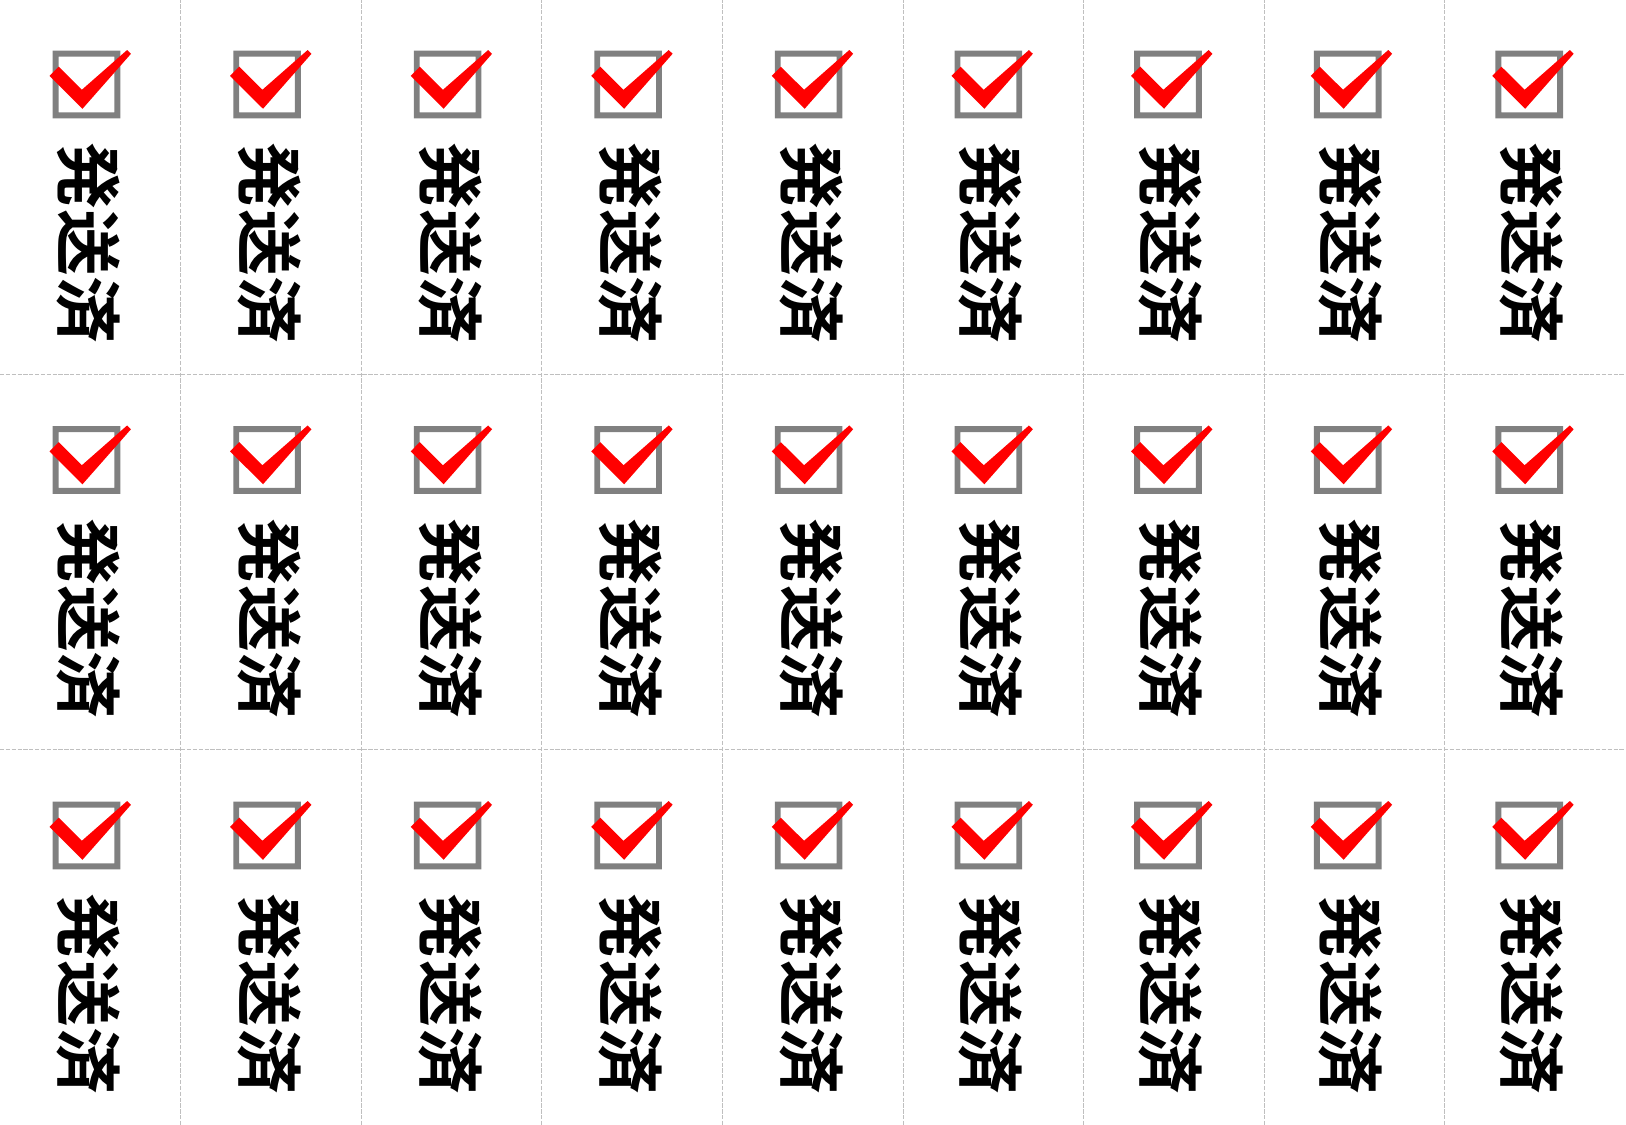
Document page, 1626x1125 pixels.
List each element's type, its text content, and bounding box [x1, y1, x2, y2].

text_box 発送済 [1492, 138, 1574, 348]
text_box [1131, 49, 1213, 119]
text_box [591, 800, 673, 870]
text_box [49, 49, 131, 119]
text_box 発送済 [1492, 513, 1574, 724]
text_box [771, 49, 854, 119]
text_box 発送済 [49, 138, 131, 348]
text_box 発送済 [230, 513, 312, 724]
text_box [1492, 425, 1574, 494]
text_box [1310, 425, 1393, 494]
text_box 発送済 [591, 513, 673, 724]
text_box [591, 425, 673, 494]
text_box 発送済 [951, 513, 1033, 724]
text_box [1131, 800, 1213, 870]
text_box 発送済 [1311, 889, 1392, 1099]
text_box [1310, 800, 1393, 870]
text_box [1492, 800, 1574, 870]
text_box 発送済 [1311, 138, 1392, 348]
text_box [591, 49, 673, 119]
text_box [951, 425, 1033, 494]
text_box 発送済 [410, 138, 492, 348]
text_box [410, 800, 493, 870]
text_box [230, 49, 312, 119]
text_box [771, 425, 854, 494]
text_box 発送済 [1131, 138, 1213, 348]
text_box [1131, 425, 1213, 494]
text_box 発送済 [772, 889, 853, 1099]
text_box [1492, 49, 1574, 119]
text_box 発送済 [951, 889, 1033, 1099]
text_box 発送済 [49, 513, 131, 724]
text_box 発送済 [49, 889, 131, 1099]
text_box 発送済 [591, 138, 673, 348]
text_box 発送済 [1131, 513, 1213, 724]
text_box 発送済 [951, 138, 1033, 348]
text_box 発送済 [772, 138, 853, 348]
text_box 発送済 [230, 138, 312, 348]
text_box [410, 49, 493, 119]
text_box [230, 425, 312, 494]
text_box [951, 49, 1033, 119]
text_box 発送済 [410, 889, 492, 1099]
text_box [1310, 49, 1393, 119]
text_box 発送済 [230, 889, 312, 1099]
text_box 発送済 [1131, 889, 1213, 1099]
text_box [410, 425, 493, 494]
text_box 発送済 [772, 513, 853, 724]
text_box 発送済 [410, 513, 492, 724]
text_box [49, 800, 131, 870]
text_box 発送済 [1492, 889, 1574, 1099]
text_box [951, 800, 1033, 870]
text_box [230, 800, 312, 870]
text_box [771, 800, 854, 870]
text_box 発送済 [591, 889, 673, 1099]
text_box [49, 425, 131, 494]
text_box 発送済 [1311, 513, 1392, 724]
